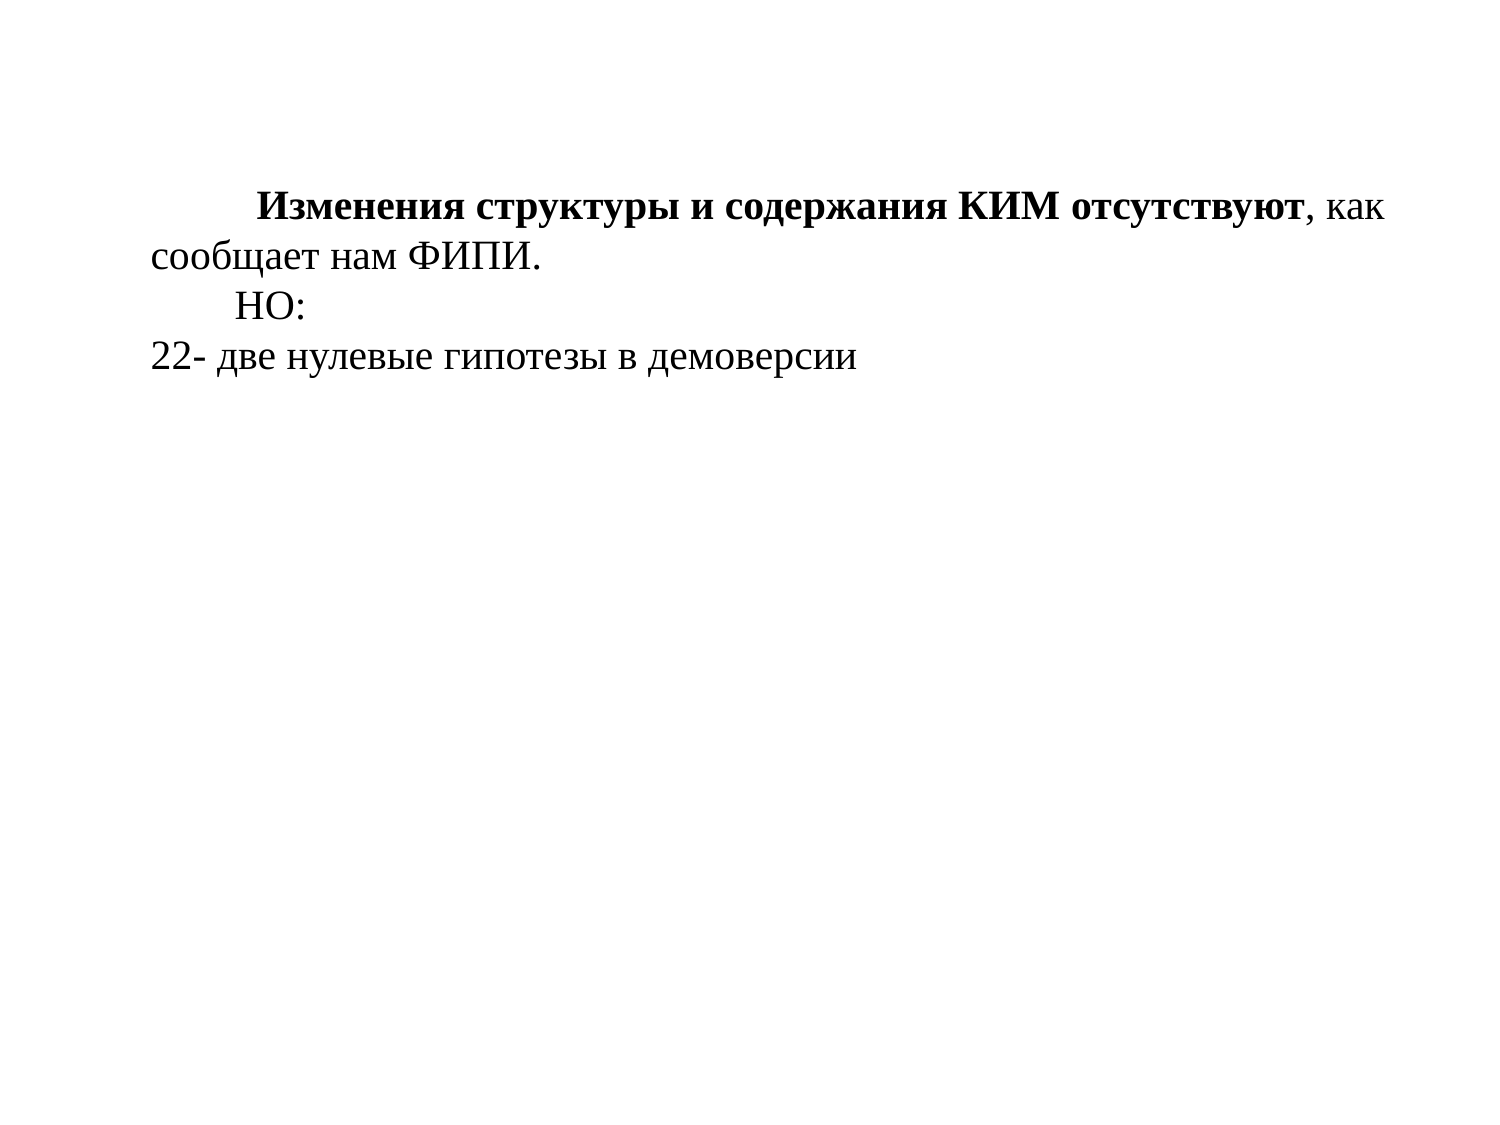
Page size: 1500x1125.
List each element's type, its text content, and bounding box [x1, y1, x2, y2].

text_box Изменения структуры и содержания КИМ отсутствуют, как сообщает нам ФИПИ. НО: 22- две нулевые гипотезы в демоверсии [135, 170, 1400, 486]
